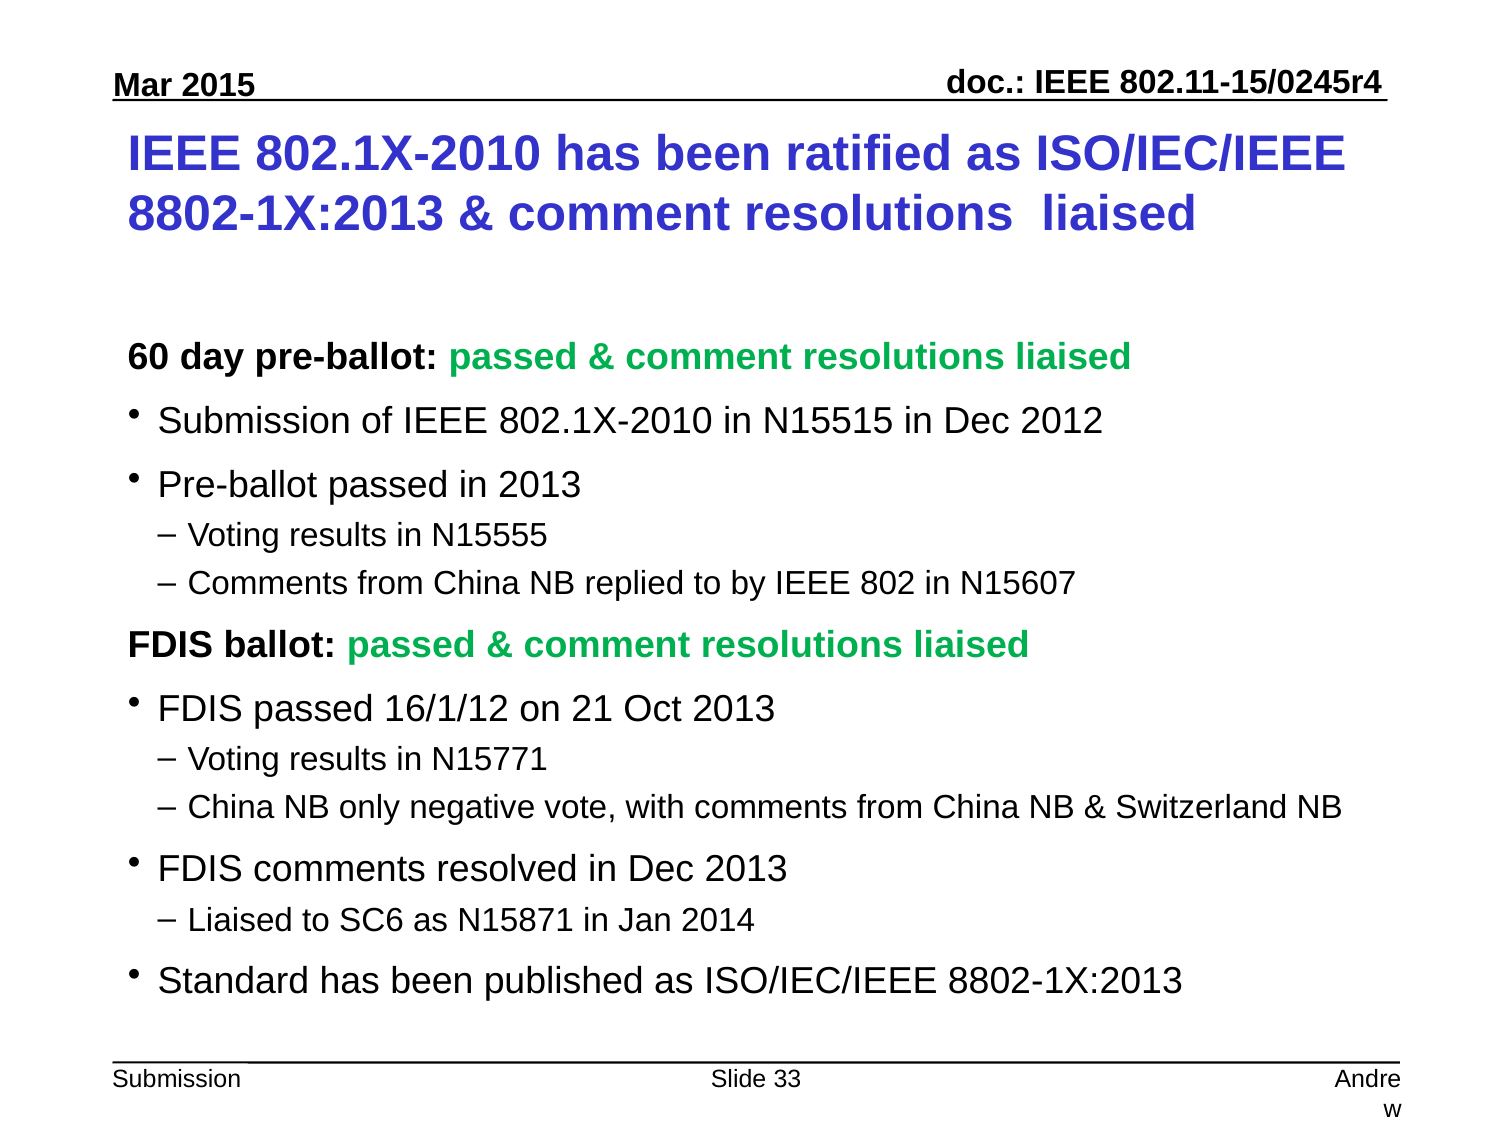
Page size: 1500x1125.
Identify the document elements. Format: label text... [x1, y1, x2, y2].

footer Andrew Myles, Cisco [1320, 1061, 1402, 1093]
title IEEE 802.1X-2010 has been ratified as ISO/IEC/IEEE 8802-1X:2013 & comment resolutions liaised [112, 112, 1388, 288]
list 60 day pre-ballot: passed & comment resolutions liaised Submission of IEEE 802.1X-2010 in N15515 in Dec 2012 Pre-ballot passed in 2013 Voting results in N15555 Comments from China NB replied to by IEEE 802 in N15607 FDIS ballot: passed & comment resolutions liaised FDIS passed 16/1/12 on 21 Oct 2013 Voting results in N15771 China NB only negative vote, with comments from China NB & Switzerland NB FDIS comments resolved in Dec 2013 Liaised to SC6 as N15871 in Jan 2014 Standard has been published as ISO/IEC/IEEE 8802-1X:2013 [112, 324, 1388, 1000]
slide_number Slide 33 [709, 1061, 803, 1093]
